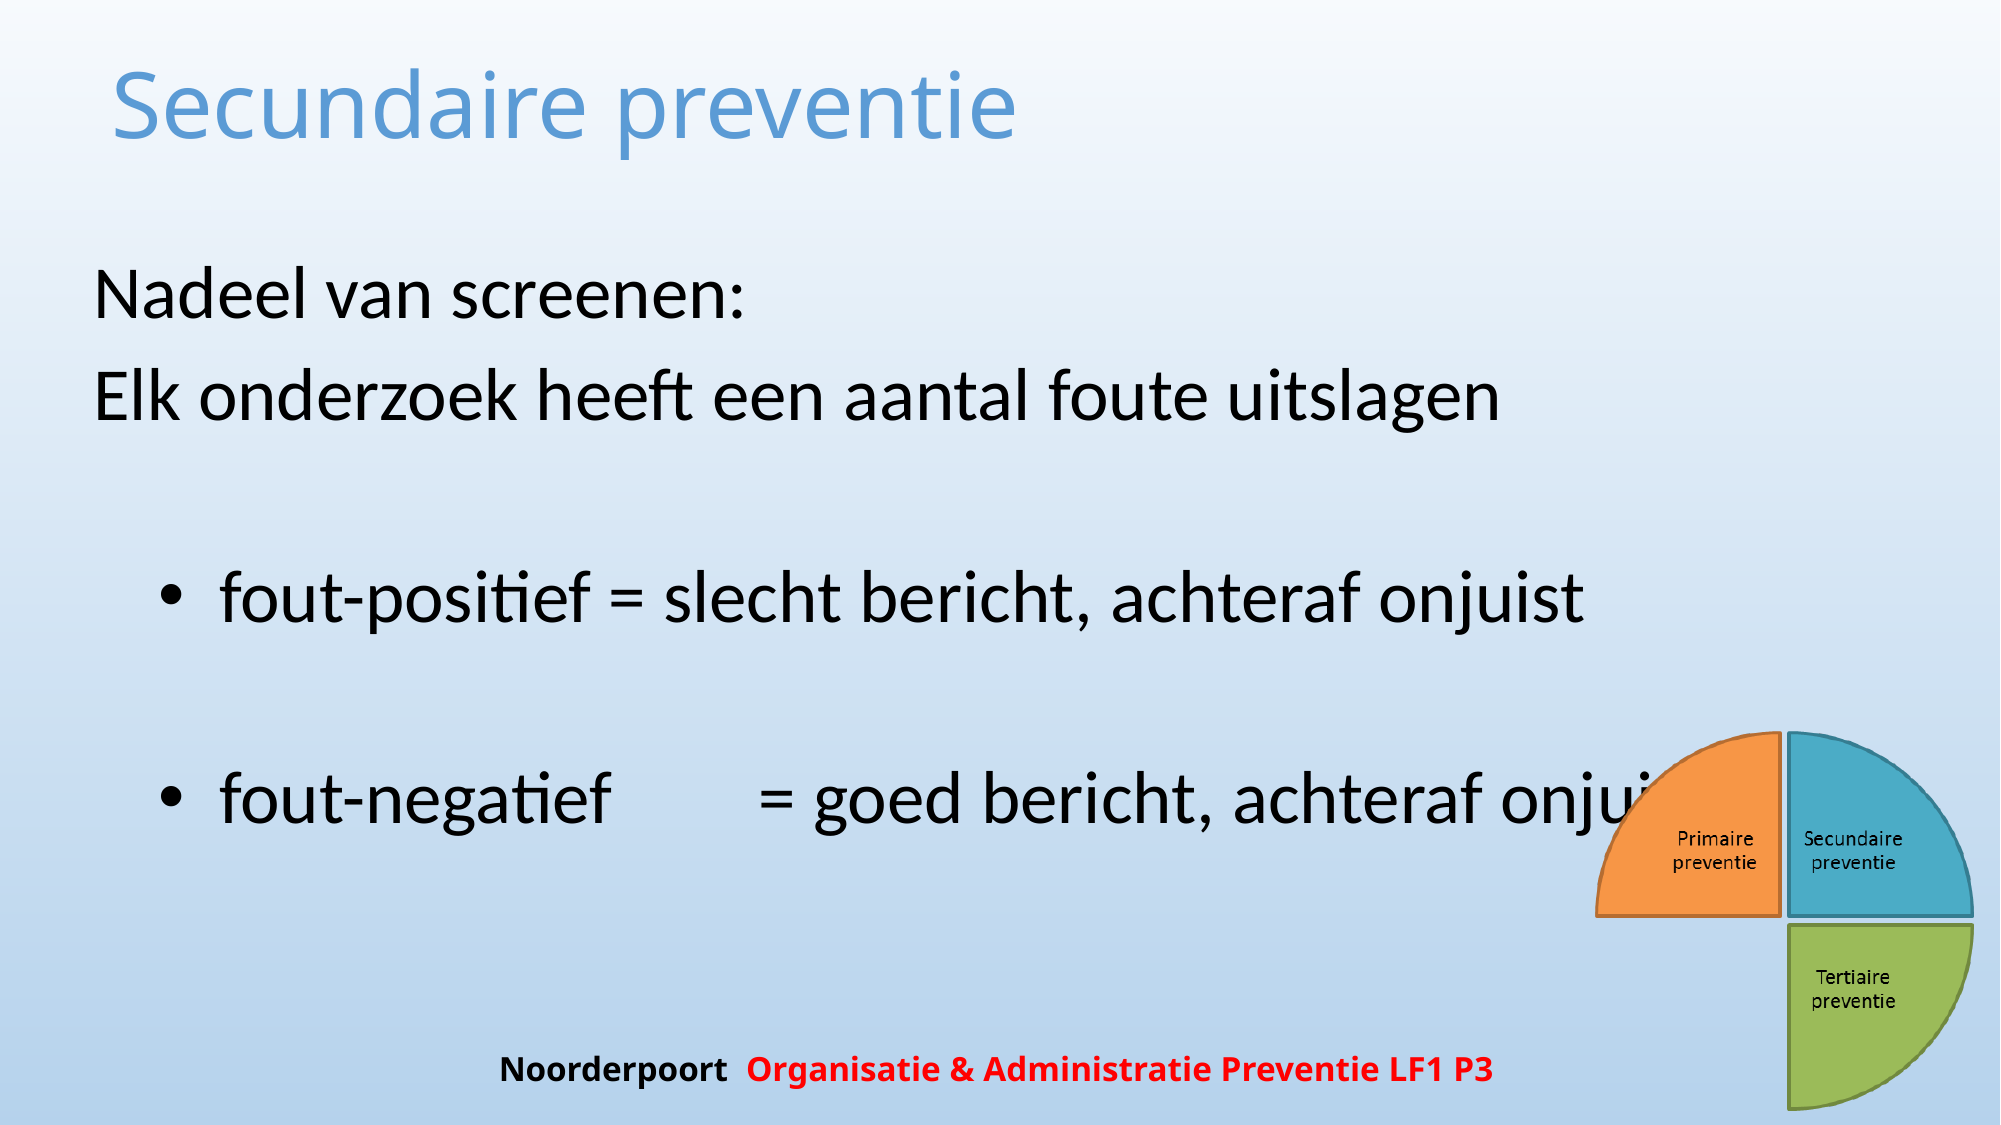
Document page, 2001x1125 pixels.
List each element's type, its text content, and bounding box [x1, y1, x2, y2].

title Secundaire preventie [95, 0, 1821, 218]
footer Noorderpoort Organisatie & Administratie Preventie LF1 P3 [249, 1038, 1508, 1099]
list Nadeel van screenen: Elk onderzoek heeft een aantal foute uitslagen fout-positief = slecht bericht, achteraf onjuist fout-negatief = goed bericht, achteraf onjuist [78, 119, 1804, 833]
picture [1508, 644, 2000, 1125]
